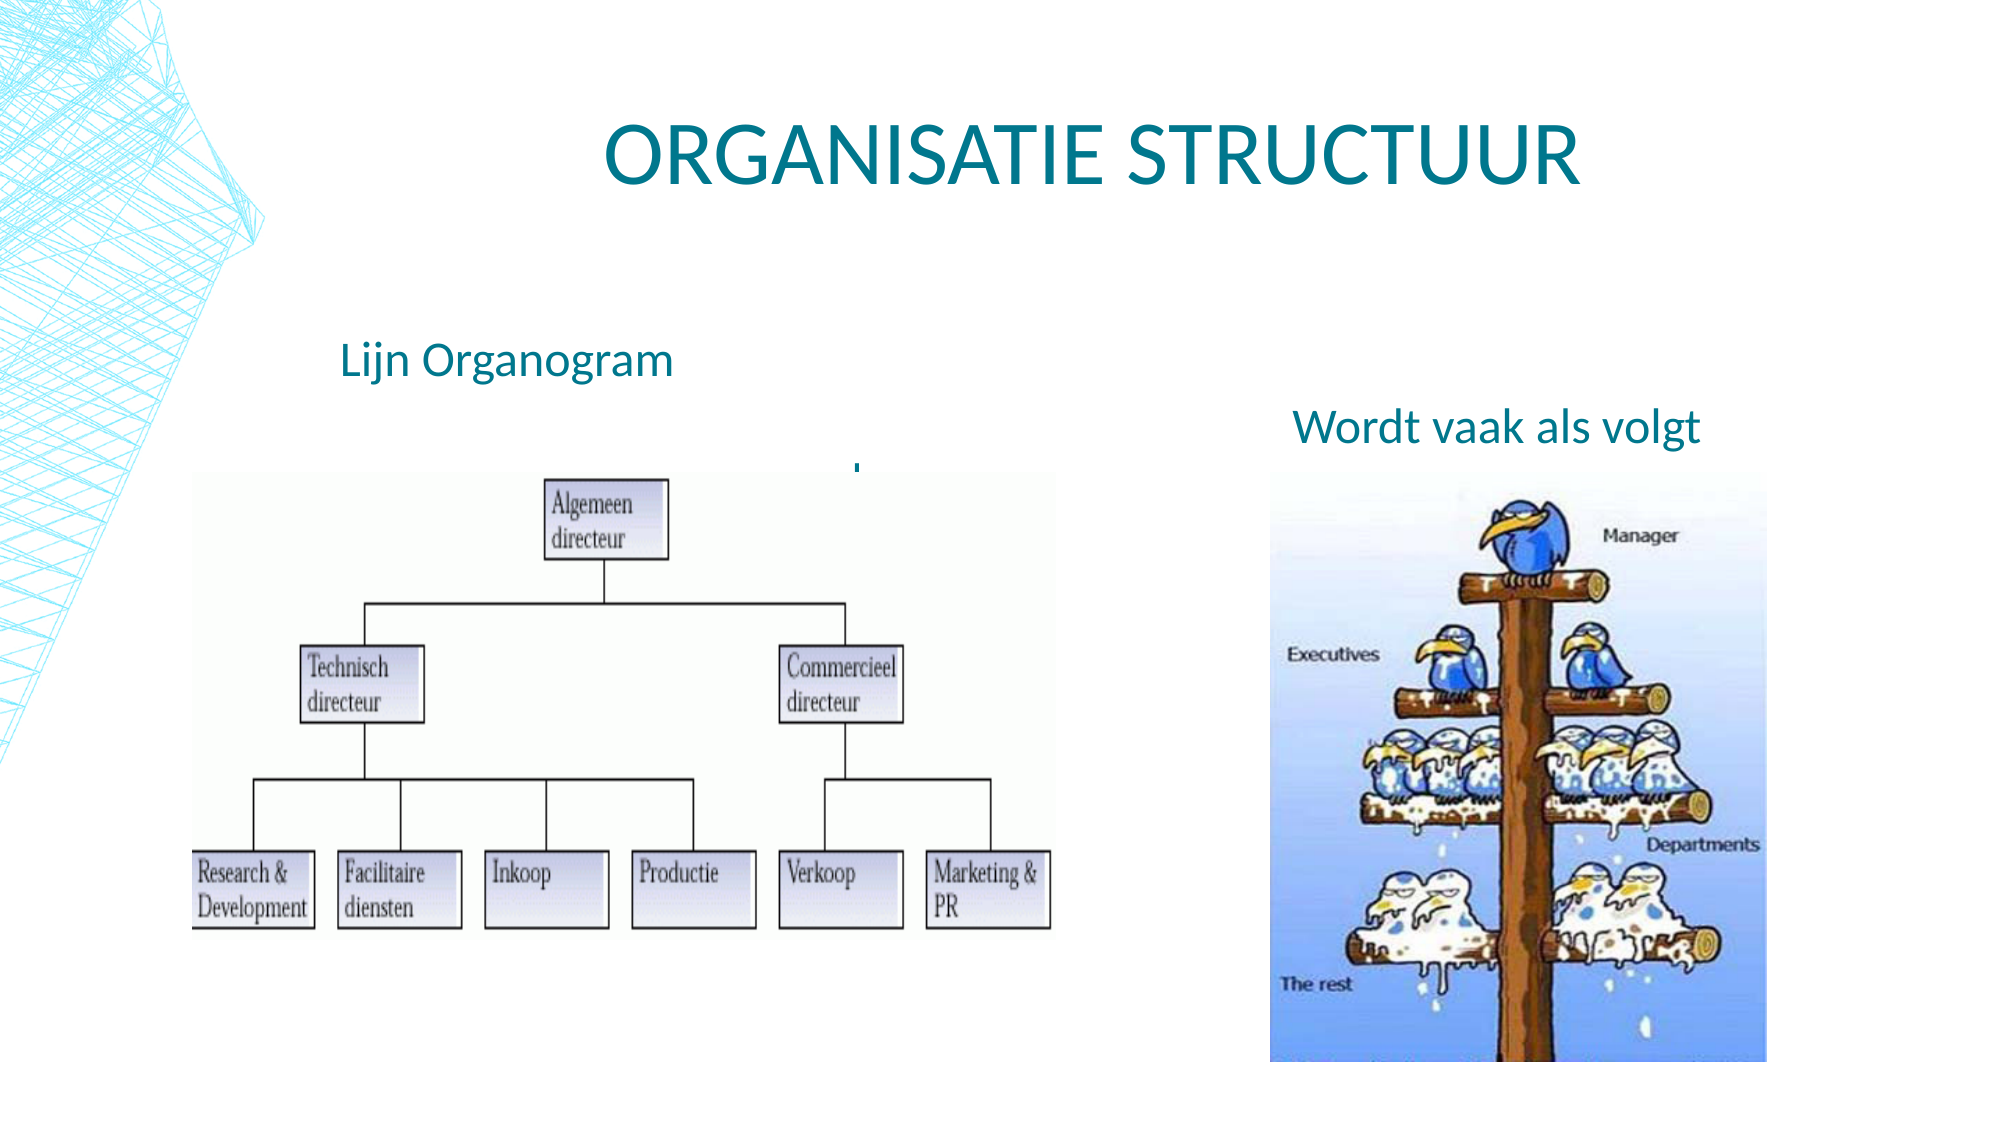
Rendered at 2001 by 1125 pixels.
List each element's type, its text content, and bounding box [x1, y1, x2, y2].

list Lijn Organogram Wordt vaak als volgt ervaren! [324, 326, 1863, 1062]
picture [0, 0, 2001, 1125]
title Organisatie structuur [324, 62, 1863, 211]
